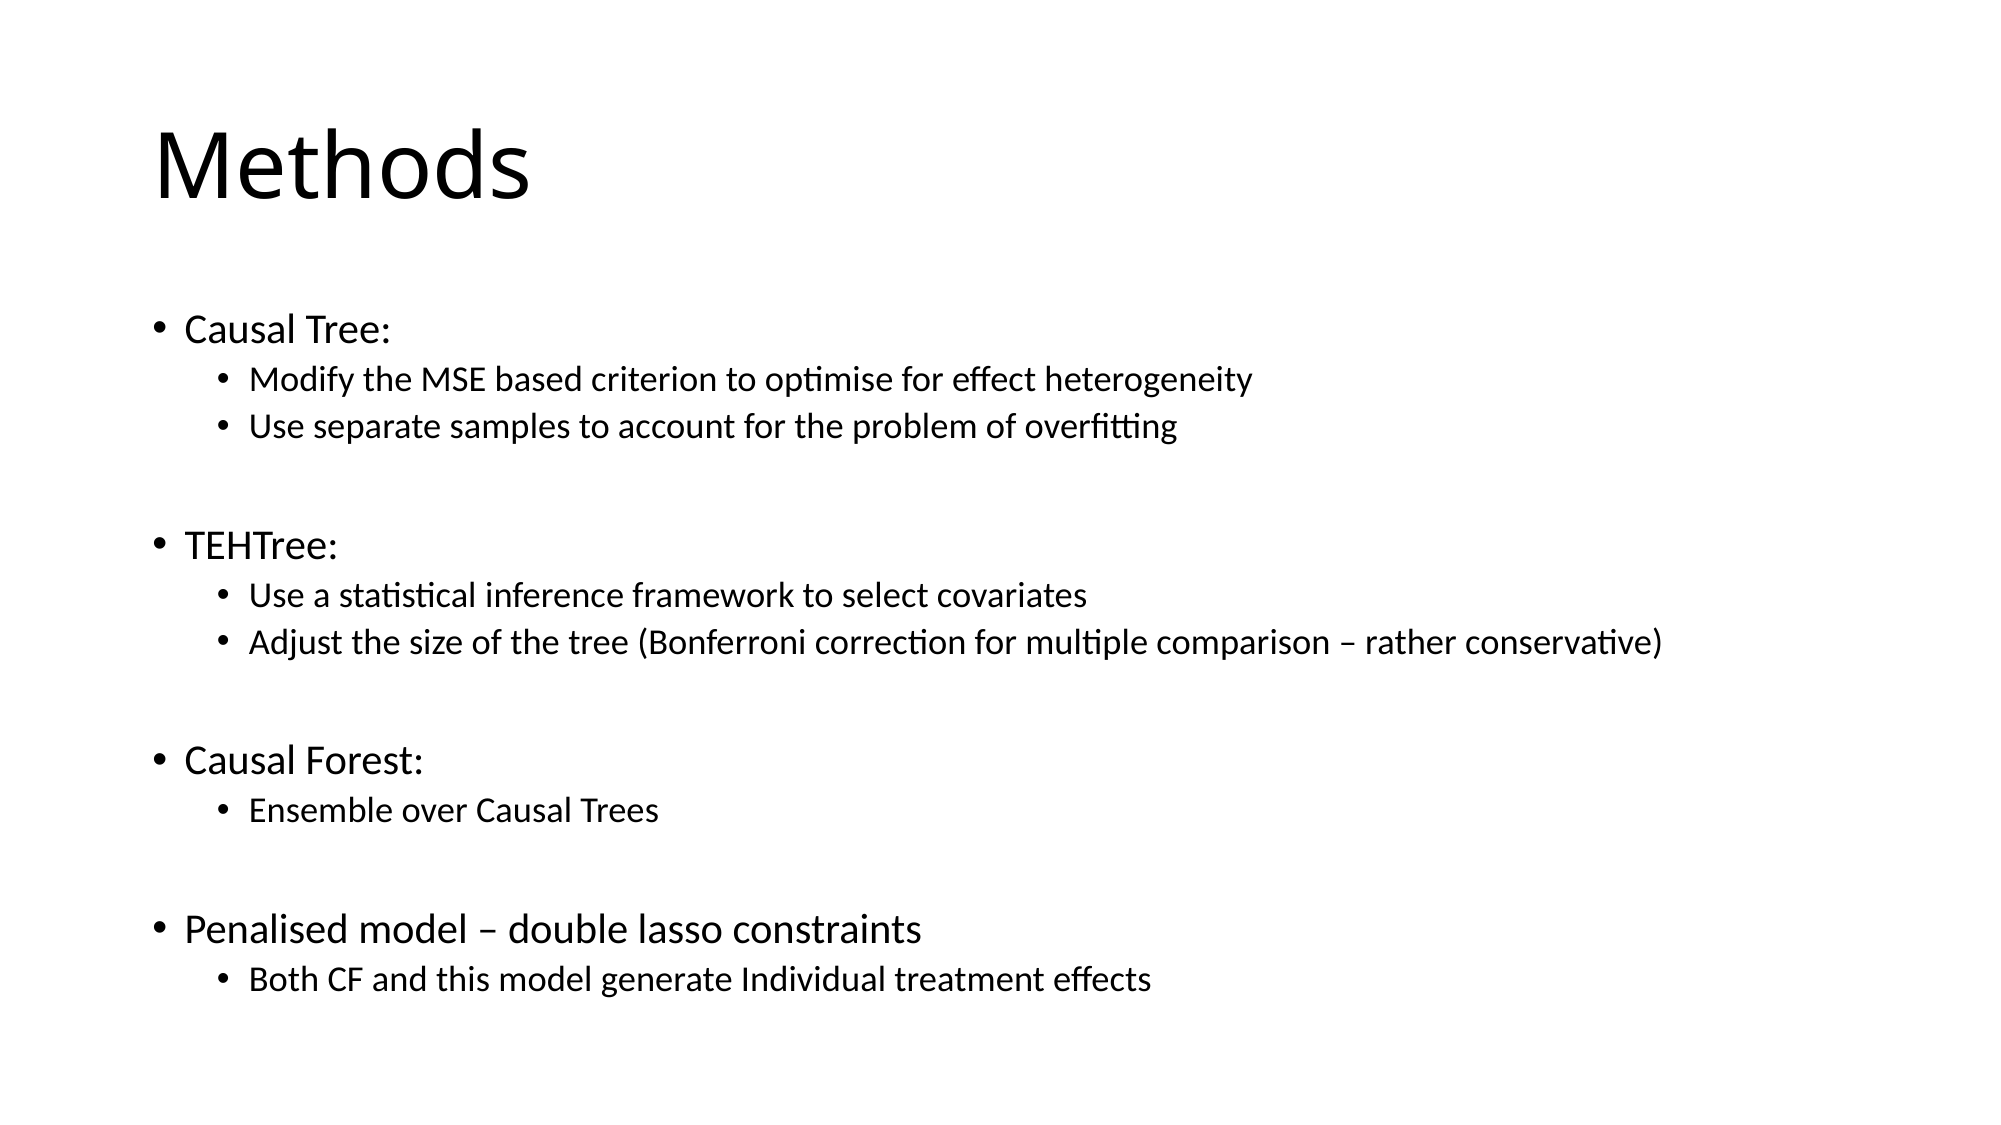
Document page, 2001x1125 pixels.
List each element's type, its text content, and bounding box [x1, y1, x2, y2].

title Methods [137, 59, 1863, 278]
list Causal Tree: Modify the MSE based criterion to optimise for effect heterogeneity Use separate samples to account for the problem of overfitting TEHTree: Use a statistical inference framework to select covariates Adjust the size of the tree (Bonferroni correction for multiple comparison – rather conservative) Causal Forest: Ensemble over Causal Trees Penalised model – double lasso constraints Both CF and this model generate Individual treatment effects [137, 299, 1863, 1014]
